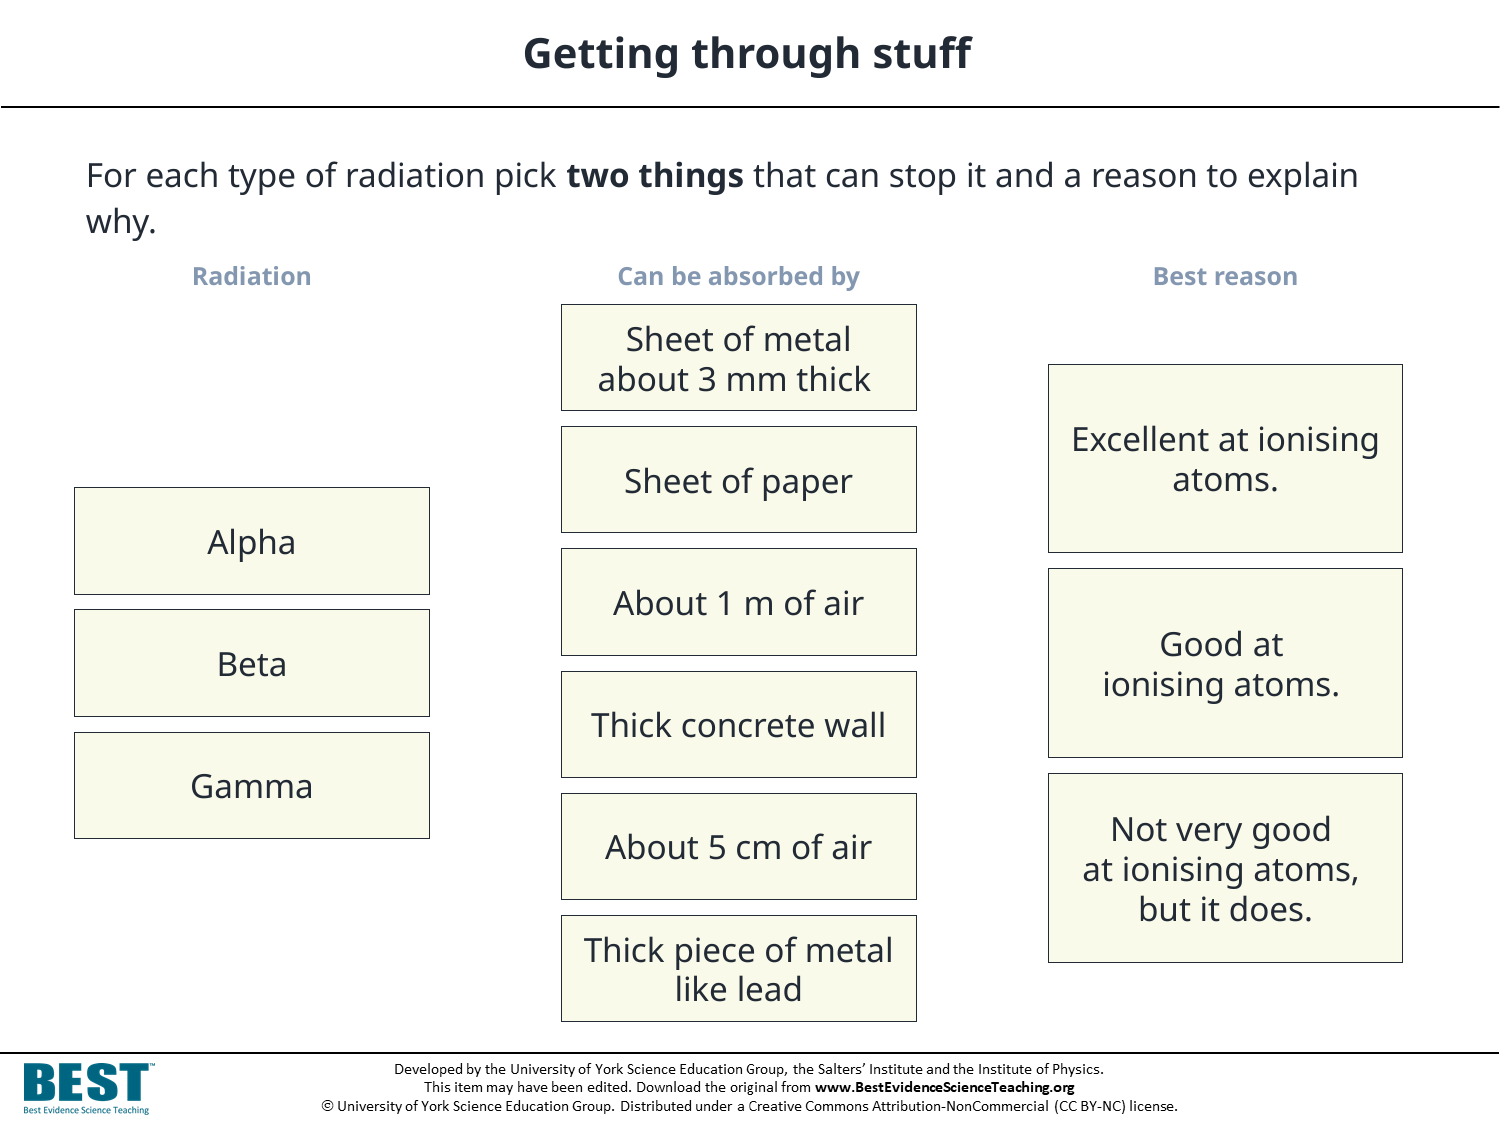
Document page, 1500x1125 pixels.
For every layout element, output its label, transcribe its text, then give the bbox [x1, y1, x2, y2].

picture [0, 106, 1500, 1125]
text_box Getting through stuff [23, 4, 1471, 99]
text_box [74, 244, 1403, 1022]
